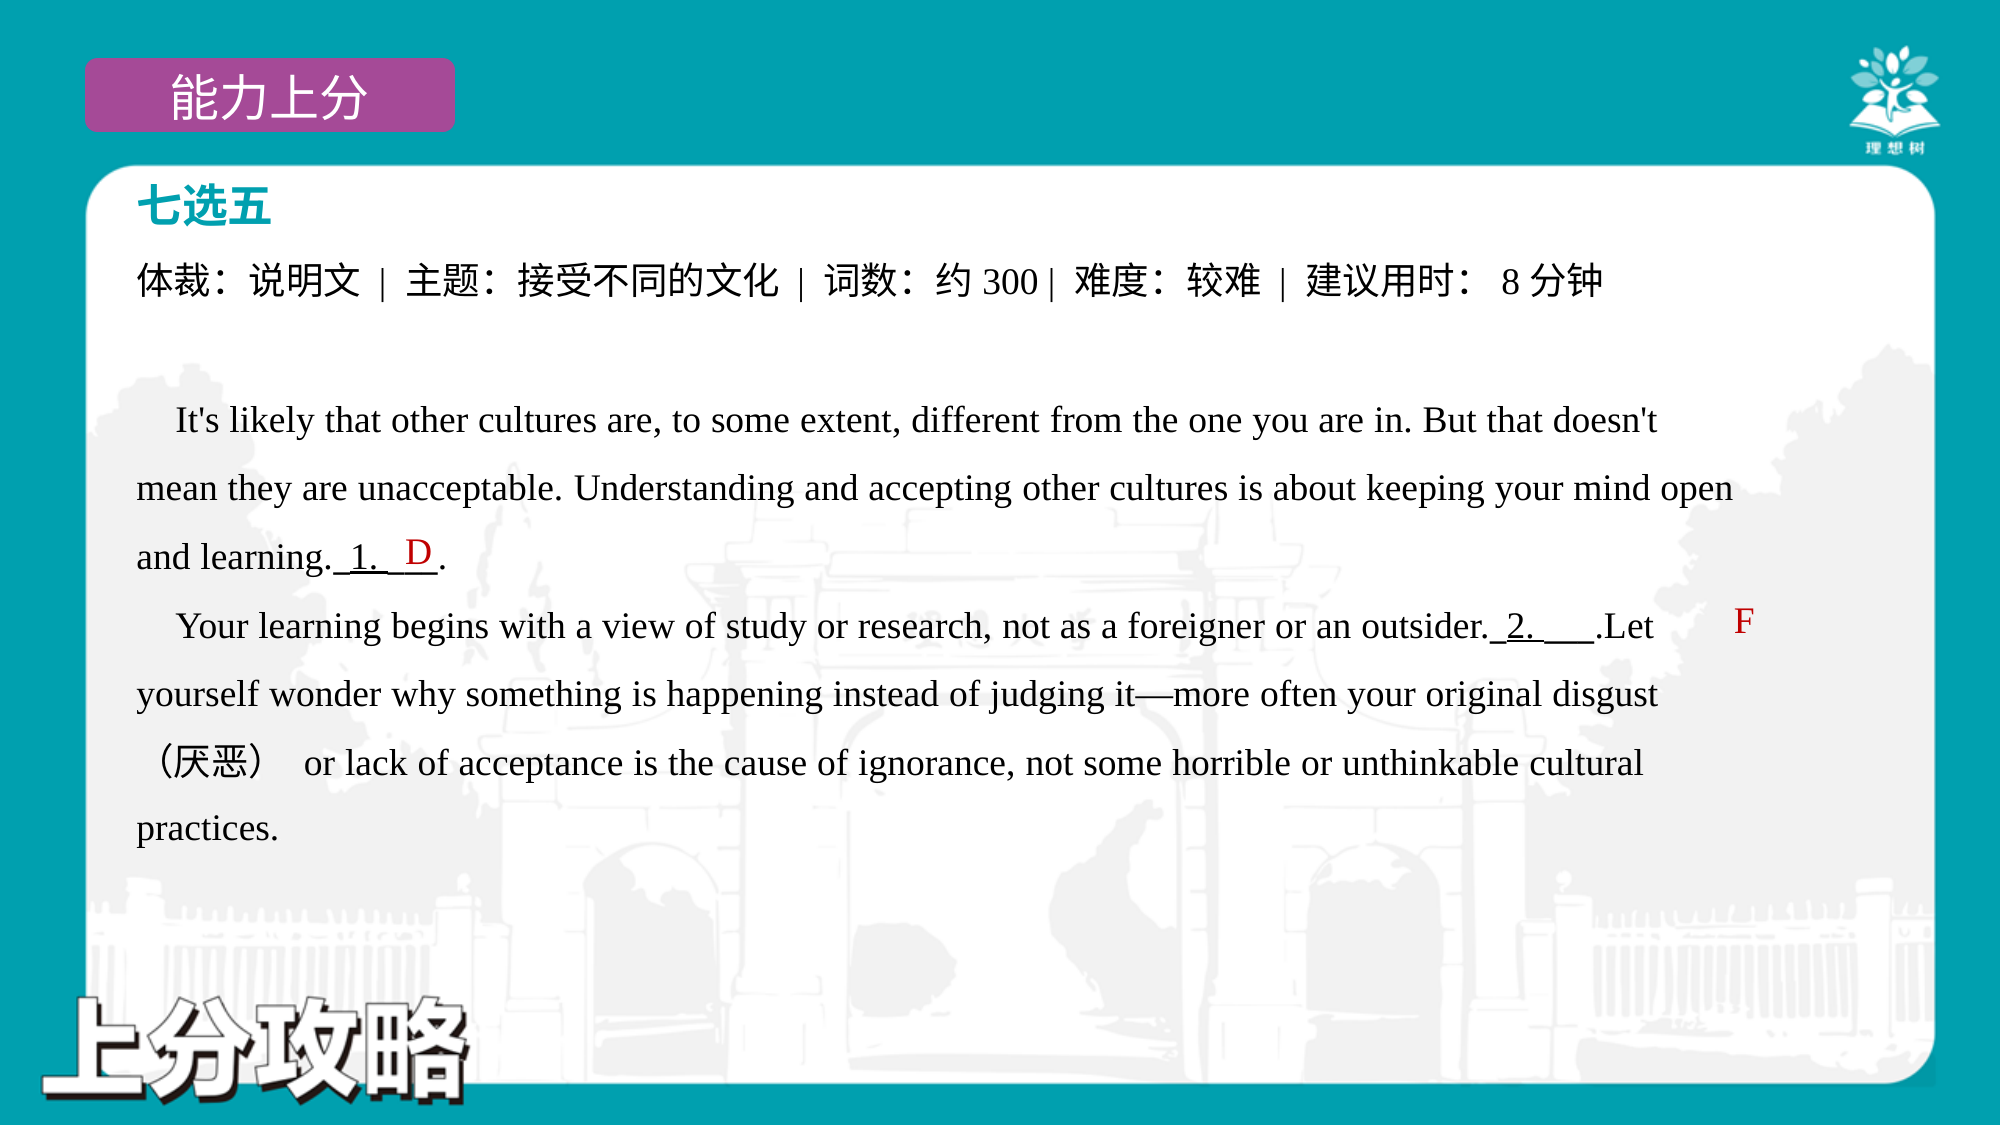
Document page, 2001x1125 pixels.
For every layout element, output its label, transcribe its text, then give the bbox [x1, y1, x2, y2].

picture [0, 0, 2000, 1125]
text_box 七选五 [136, 176, 1865, 232]
text_box D [391, 503, 446, 565]
text_box F [1720, 572, 1769, 634]
text_box 体裁：说明文 | 主题：接受不同的文化 | 词数：约300 | 难度：较难 | 建议用时：8分钟 How to Accept Different Cultural Practices It's likely that other cultures are, to some extent, different from the one you are in. But that doesn't mean they are unacceptable. Understanding and accepting other cultures is about keeping your mind open and learning._1. ___. Your learning begins with a view of study or research, not as a foreigner or an outsider._2. ___.Let yourself wonder why something is happening instead of judging it—more often your original disgust （厌恶） or lack of acceptance is the cause of ignorance, not some horrible or unthinkable cultural practices.#2.2 [136, 233, 1865, 841]
